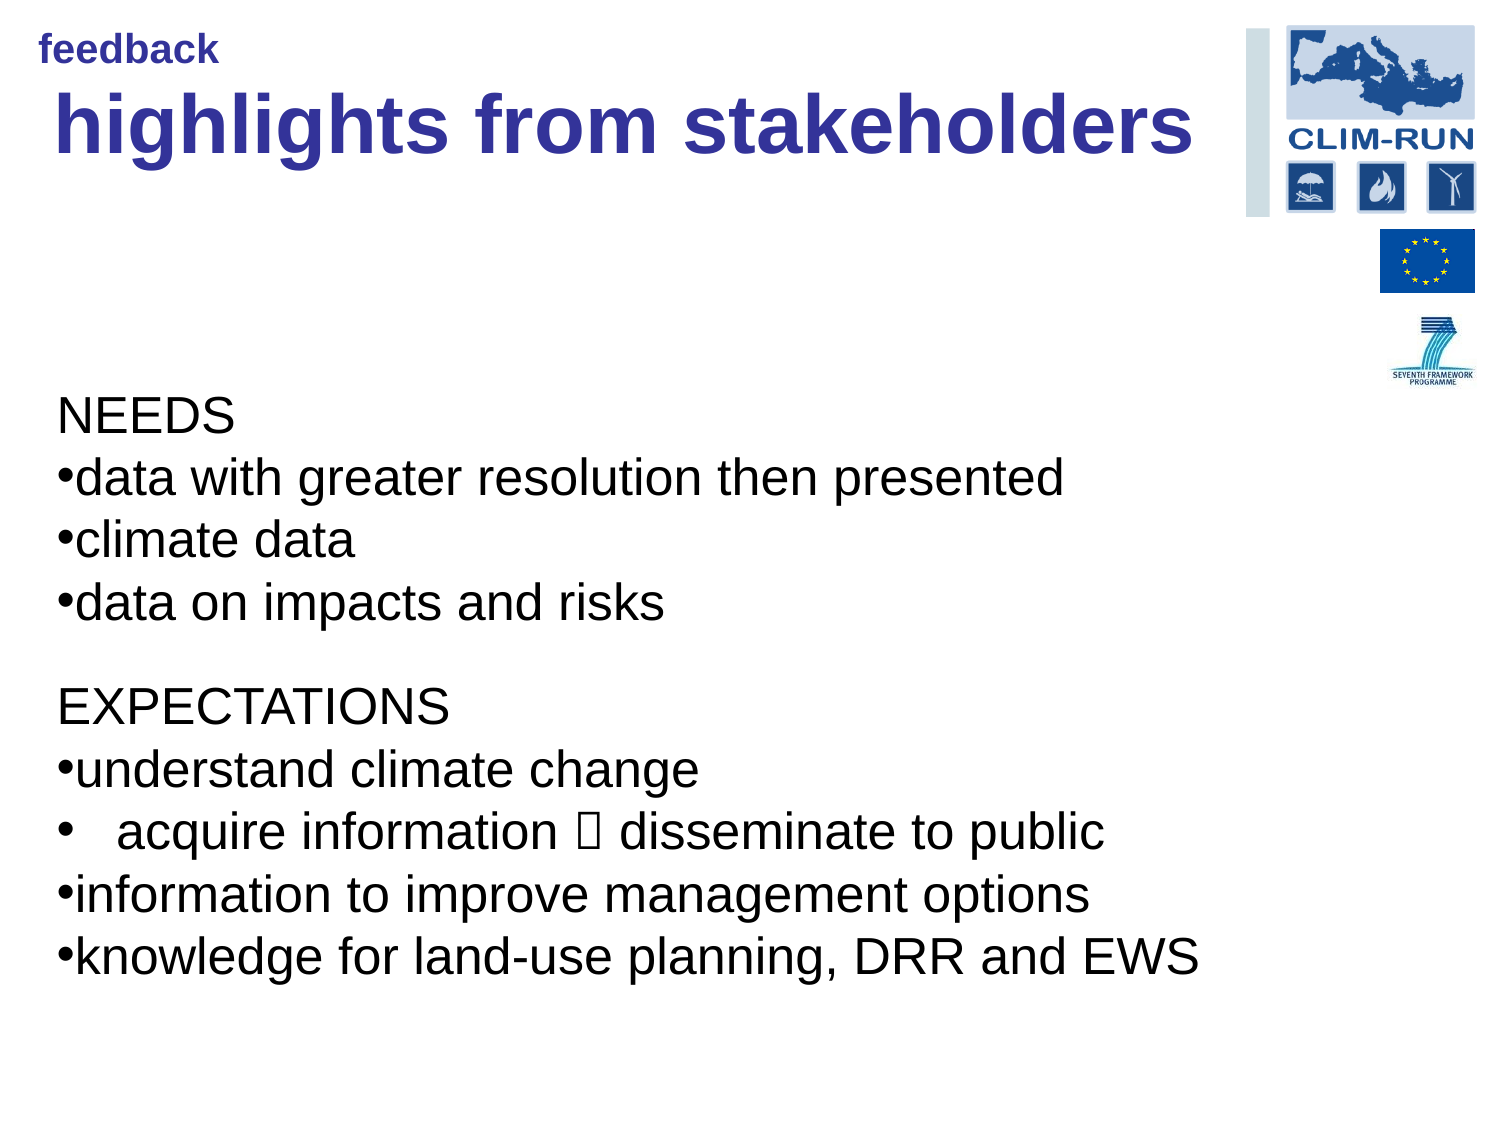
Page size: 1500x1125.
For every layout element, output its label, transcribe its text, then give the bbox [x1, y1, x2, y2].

picture [1380, 229, 1475, 293]
subtitle NEEDS data with greater resolution then presented climate data data on impacts and risks EXPECTATIONS understand climate change acquire information  disseminate to public information to improve management options knowledge for land-use planning, DRR and EWS [41, 373, 1500, 1125]
text_box highlights from stakeholders [0, 0, 1250, 242]
picture [1381, 305, 1485, 373]
text_box feedback [23, 14, 235, 80]
picture [1278, 18, 1483, 221]
